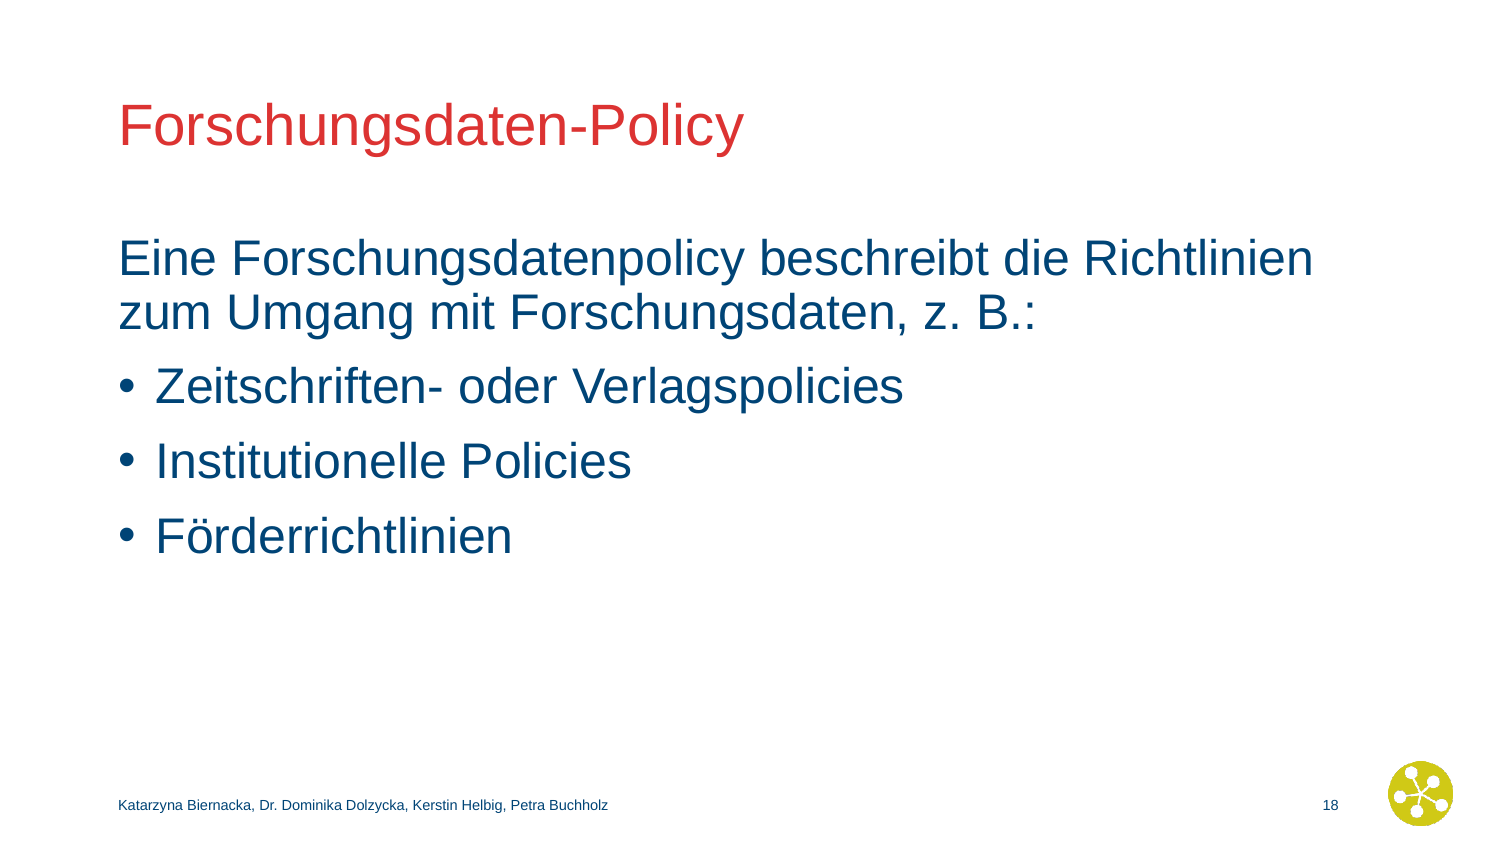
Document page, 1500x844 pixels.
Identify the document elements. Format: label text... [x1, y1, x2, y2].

title Forschungsdaten-Policy [103, 44, 1397, 208]
slide_number 17 [1016, 782, 1354, 827]
picture [1388, 761, 1453, 826]
footer Katarzyna Biernacka, Dr. Dominika Dolzycka, Kerstin Helbig, Petra Buchholz [103, 782, 742, 827]
list Eine Forschungsdatenpolicy beschreibt die Richtlinien zum Umgang mit Forschungsdaten, z. B.: Zeitschriften- oder Verlagspolicies Institutionelle Policies Förderrichtlinien [103, 224, 1397, 760]
